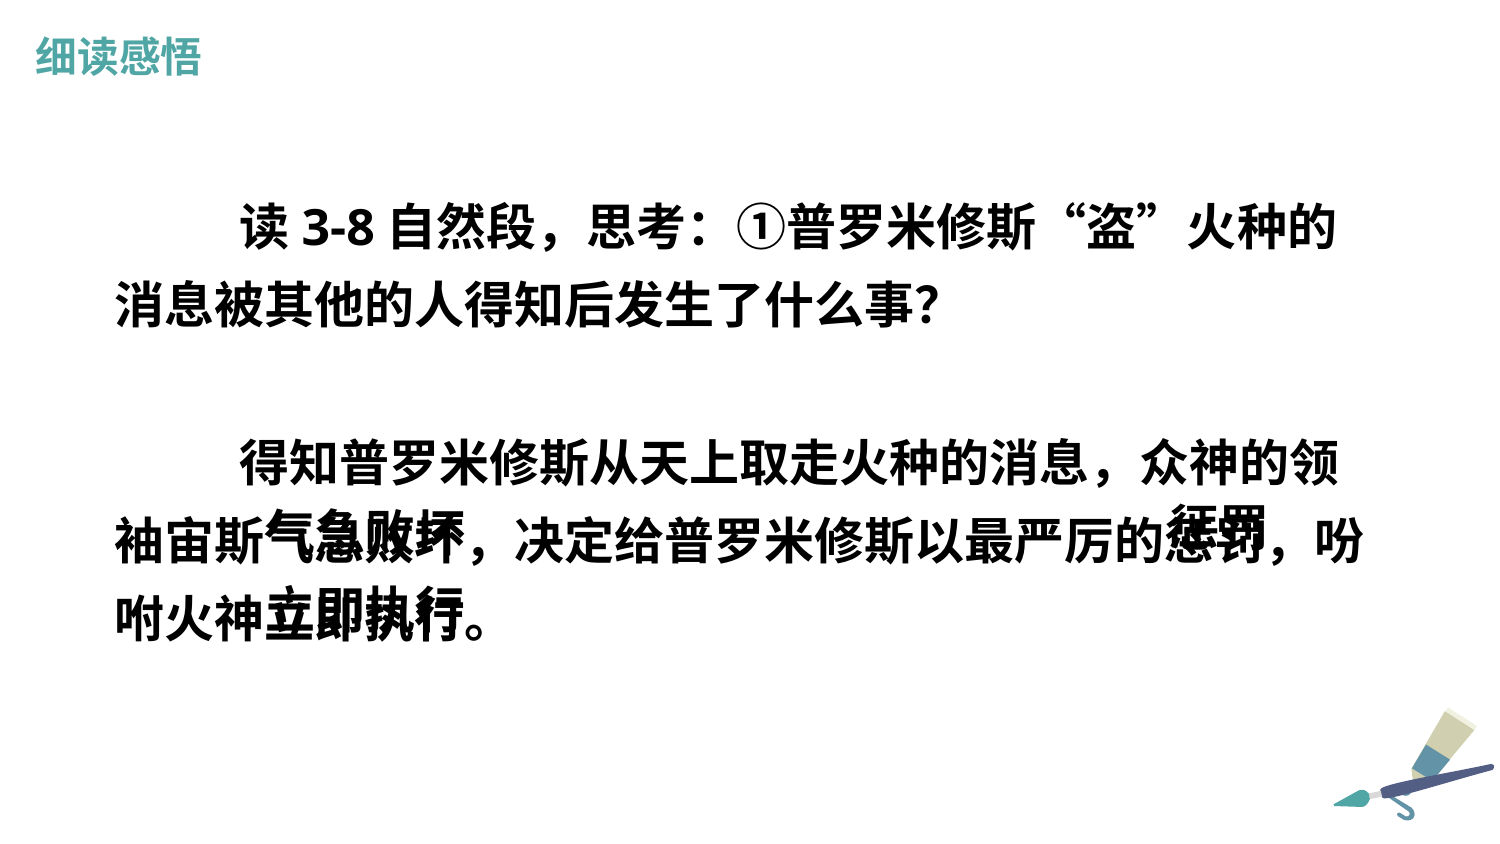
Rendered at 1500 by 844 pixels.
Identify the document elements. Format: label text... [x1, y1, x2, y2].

text_box 读3-8自然段，思考：①普罗米修斯“盗”火种的消息被其他的人得知后发生了什么事？ [103, 171, 1397, 339]
text_box 细读感悟 [24, 25, 261, 87]
text_box 惩罚 [1158, 490, 1281, 563]
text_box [1358, 708, 1481, 844]
text_box 气急败坏 [253, 495, 477, 567]
text_box 得知普罗米修斯从天上取走火种的消息，众神的领袖宙斯气急败坏，决定给普罗米修斯以最严厉的惩罚，吩咐火神立即执行。 [103, 407, 1397, 653]
text_box 立即执行 [253, 572, 477, 644]
